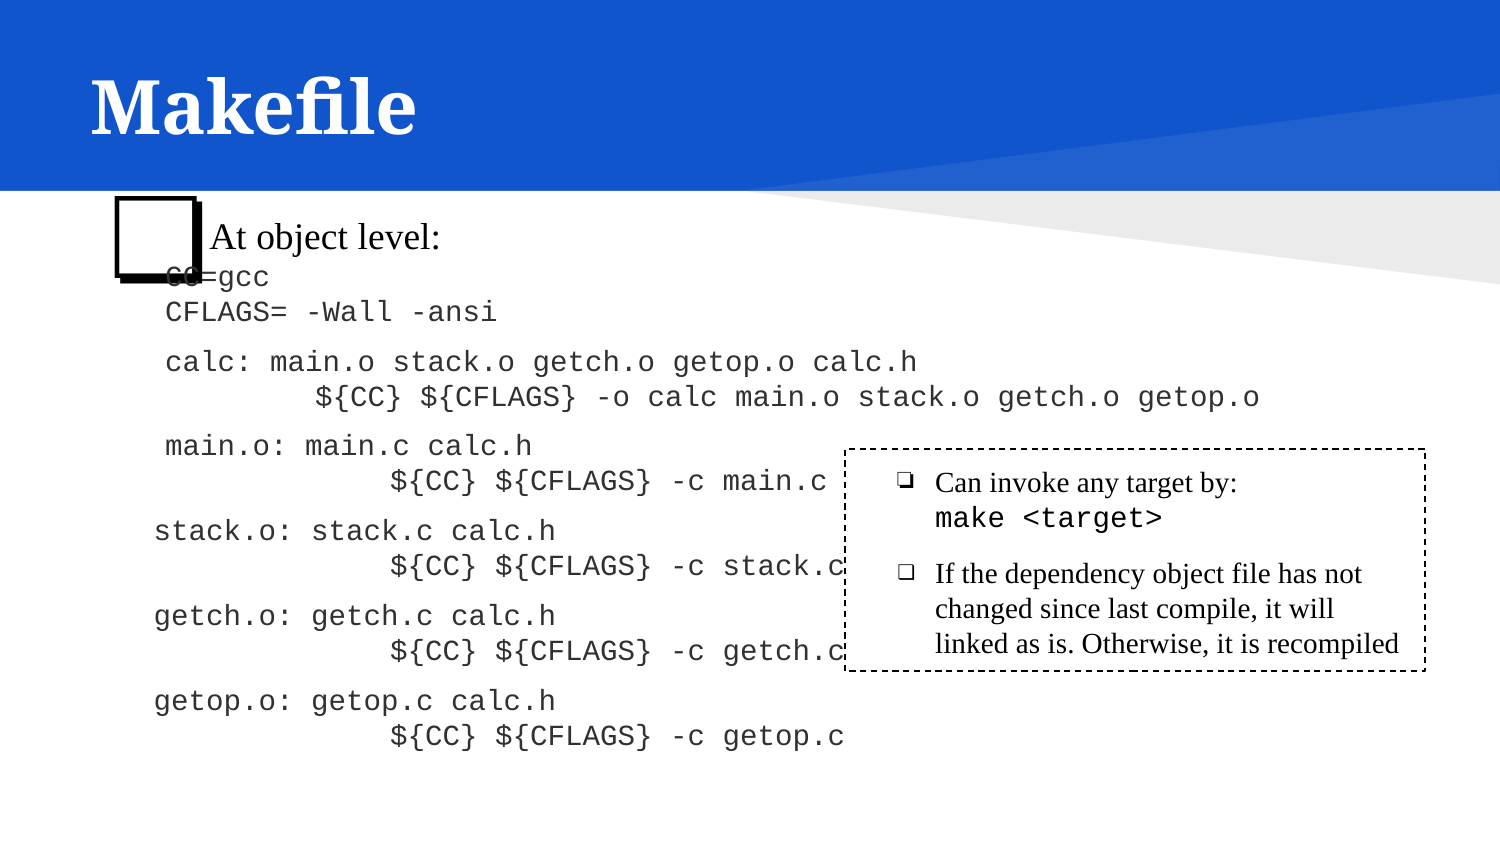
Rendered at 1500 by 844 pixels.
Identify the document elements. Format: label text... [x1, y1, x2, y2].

list At object level: CC=gcc CFLAGS= -Wall -ansi calc: main.o stack.o getch.o getop.o calc.h ${CC} ${CFLAGS} -o calc main.o stack.o getch.o getop.o main.o: main.c calc.h ${CC} ${CFLAGS} -c main.c stack.o: stack.c calc.h ${CC} ${CFLAGS} -c stack.c getch.o: getch.c calc.h ${CC} ${CFLAGS} -c getch.c getop.o: getop.c calc.h ${CC} ${CFLAGS} -c getop.c [75, 196, 1425, 808]
text_box Can invoke any target by: make <target> If the dependency object file has not changed since last compile, it will linked as is. Otherwise, it is recompiled [845, 448, 1425, 671]
title Makefile [75, 33, 1425, 175]
